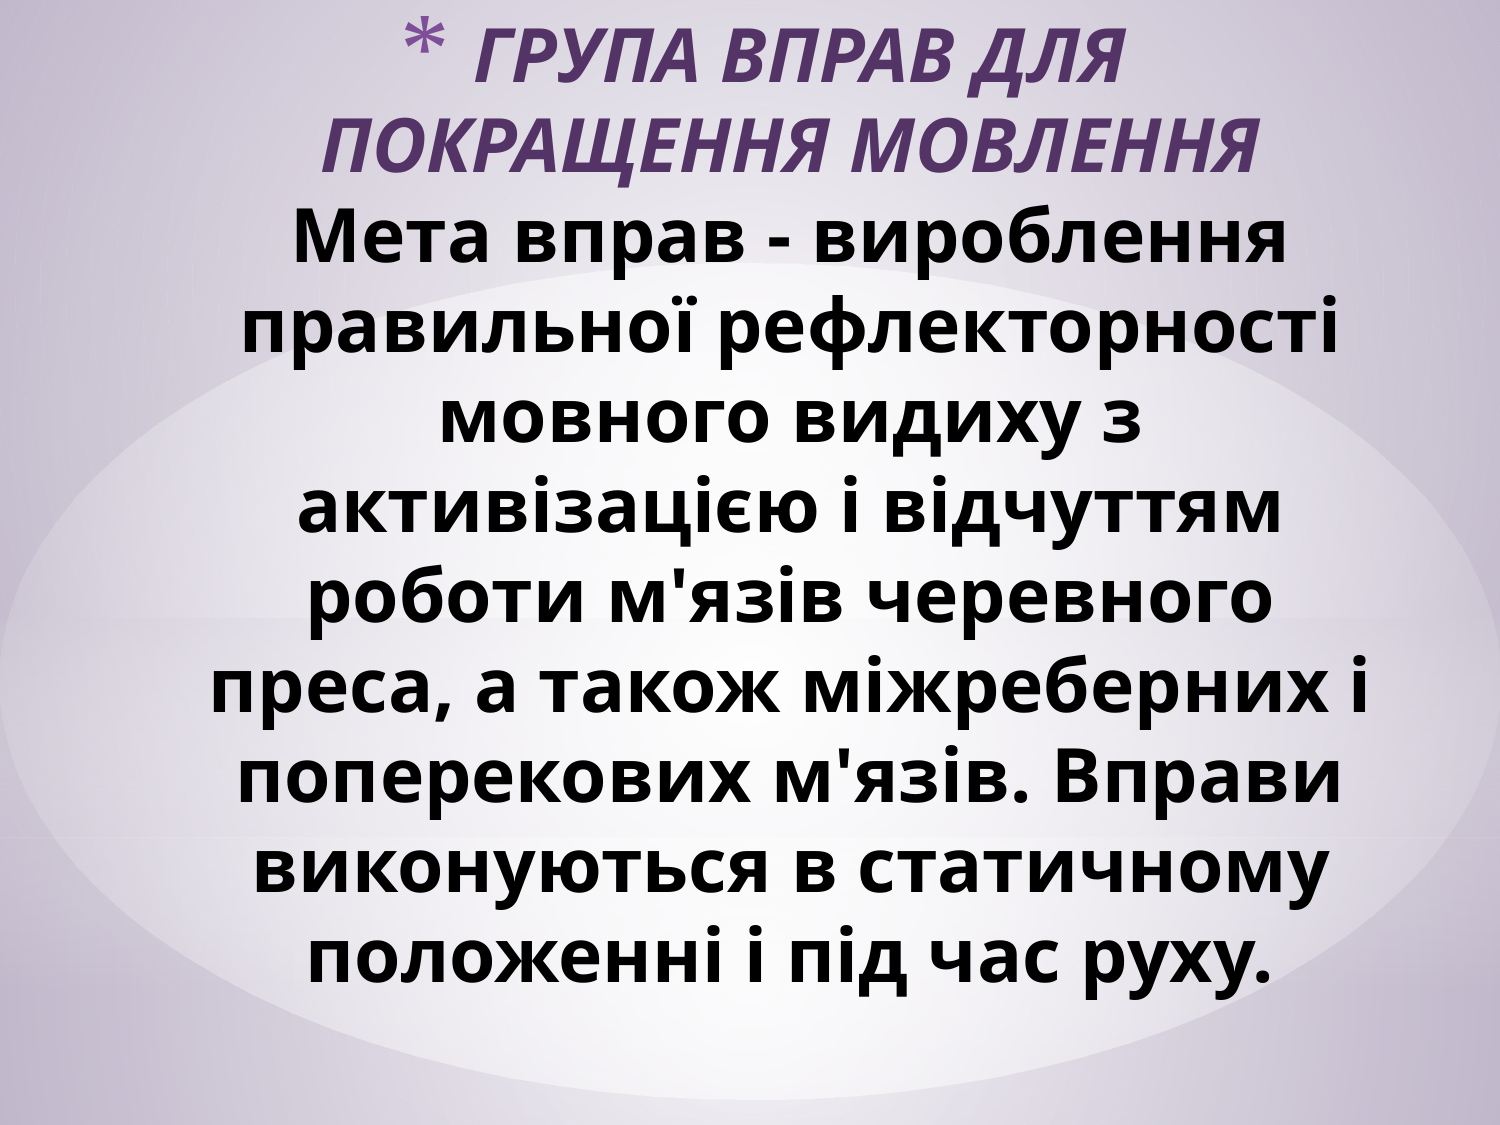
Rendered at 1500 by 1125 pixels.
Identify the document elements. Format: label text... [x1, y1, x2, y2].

title ГРУПА ВПРАВ ДЛЯ ПОКРАЩЕННЯ МОВЛЕННЯ Мета вправ - вироблення правильної рефлекторності мовного видиху з активізацією і відчуттям роботи м'язів черевного преса, а також міжреберних і поперекових м'язів. Вправи виконуються в статичному положенні і під час руху. [135, 0, 1394, 188]
